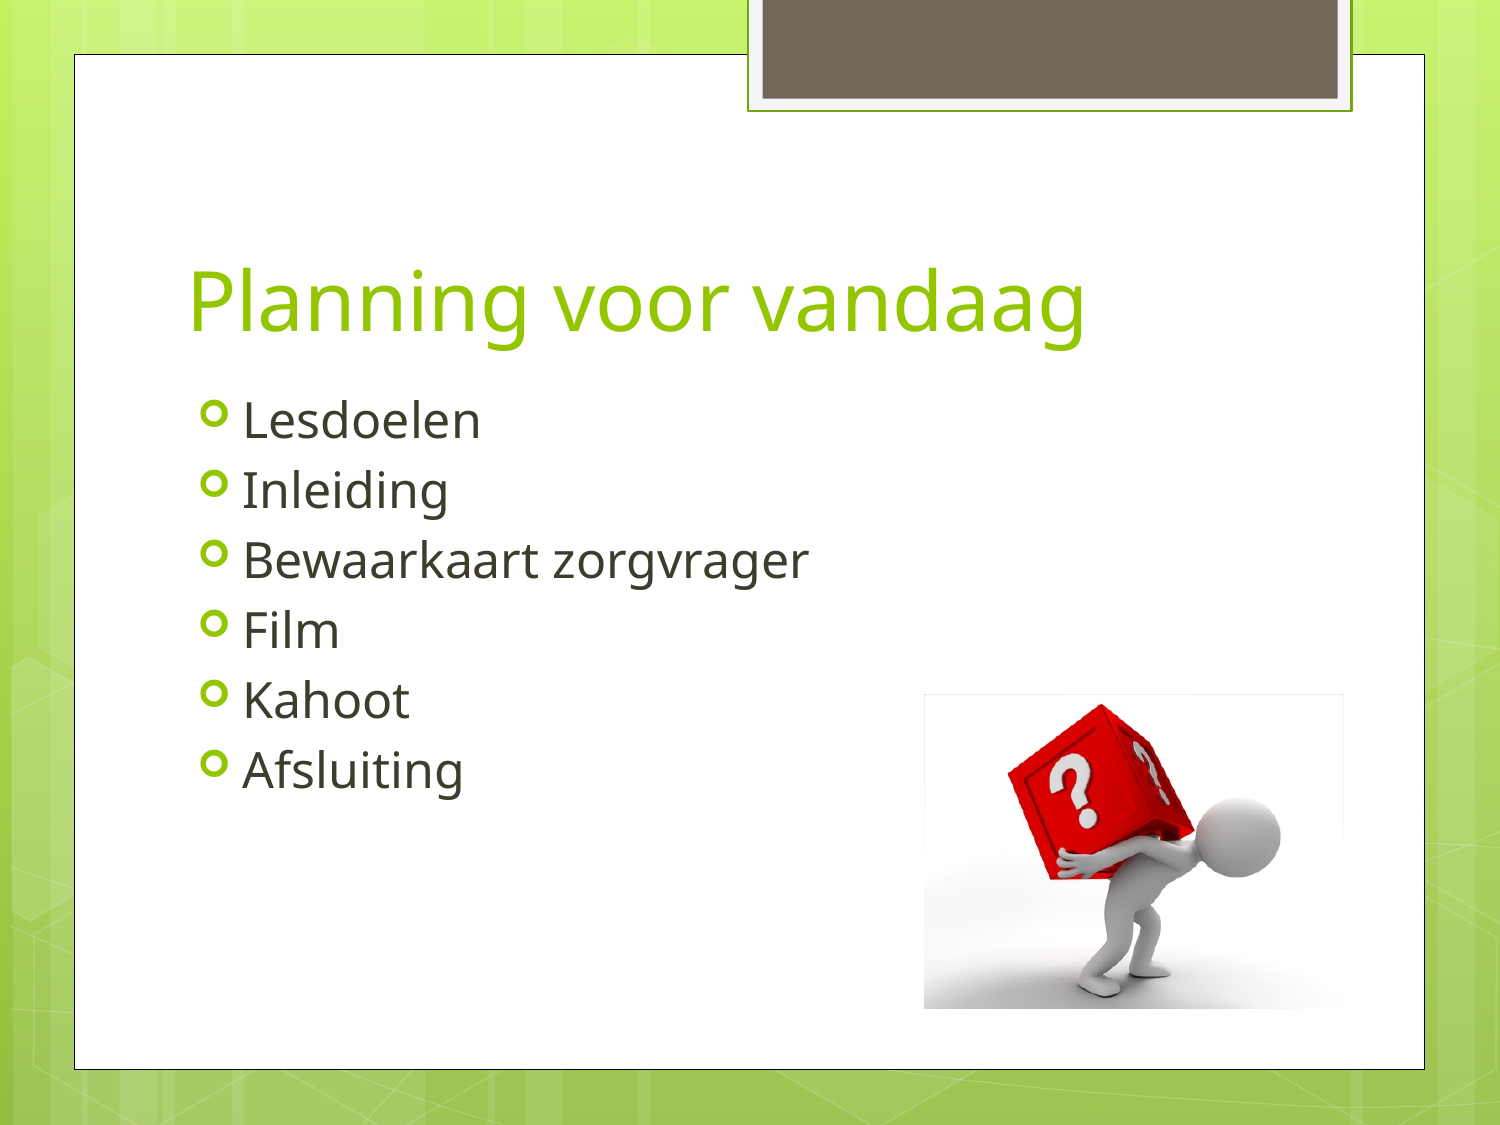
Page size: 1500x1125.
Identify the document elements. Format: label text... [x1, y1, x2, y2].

picture [924, 694, 1345, 1010]
title Planning voor vandaag [171, 168, 1324, 357]
list Lesdoelen Inleiding Bewaarkaart zorgvrager Film Kahoot Afsluiting [171, 381, 1283, 957]
